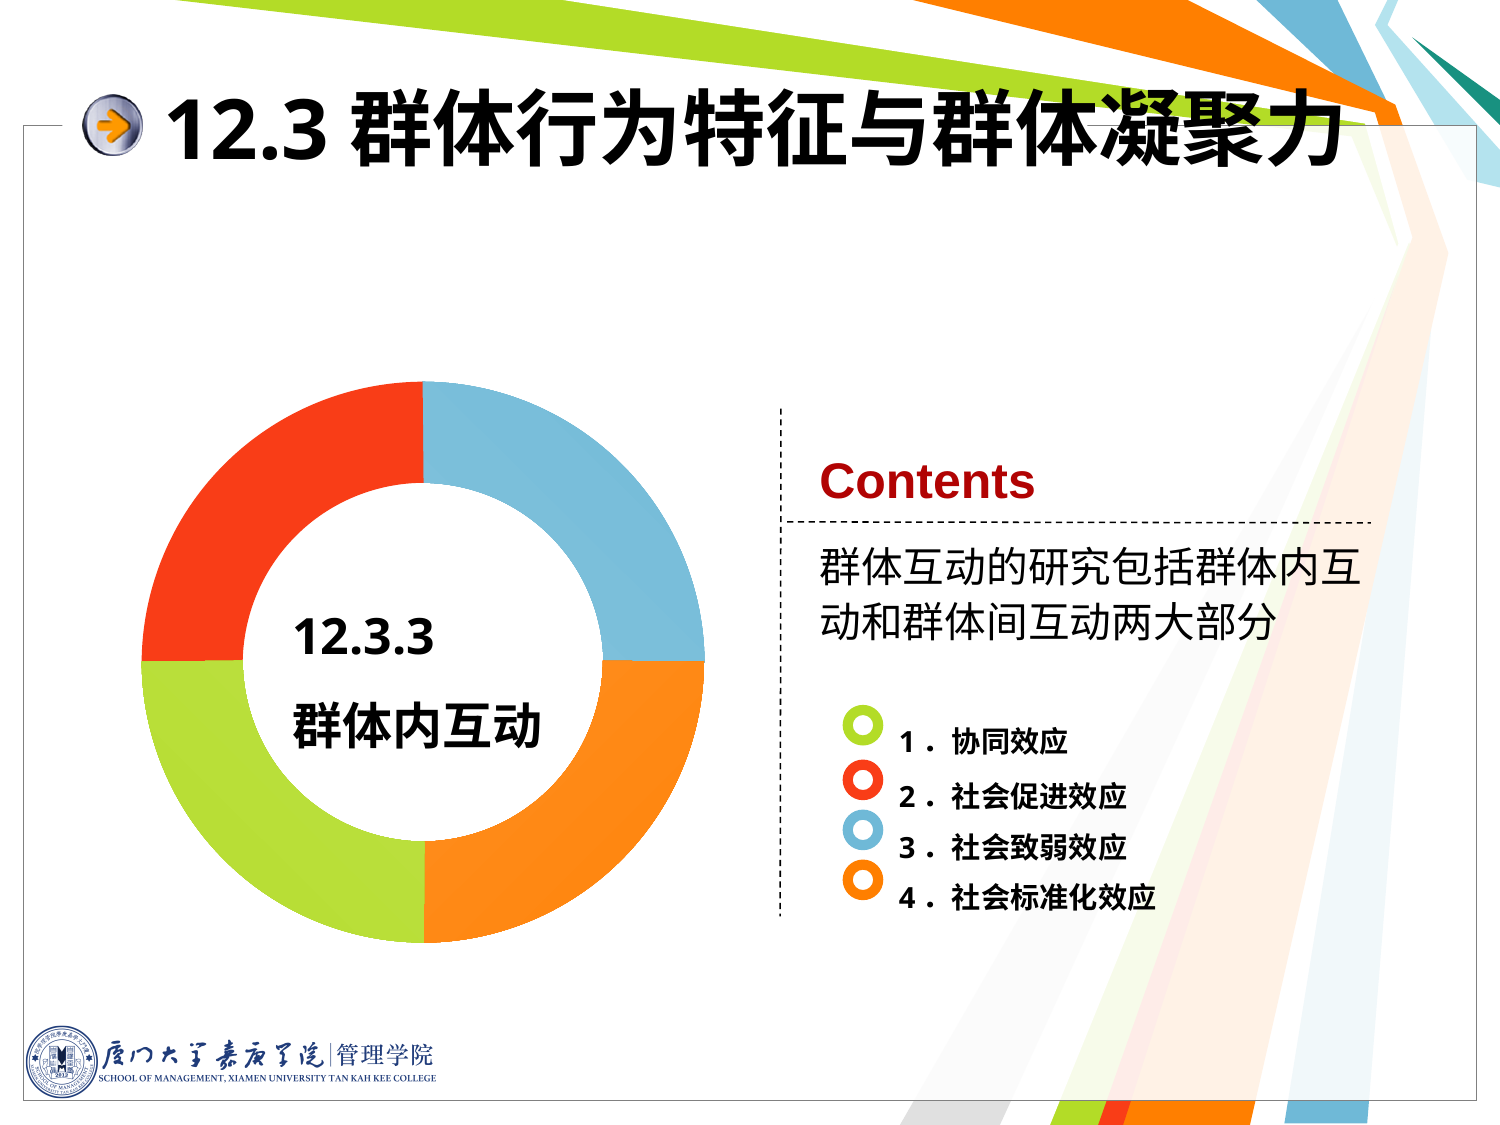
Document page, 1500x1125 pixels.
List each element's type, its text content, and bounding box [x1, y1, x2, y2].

text_box [424, 660, 704, 943]
text_box 3．社会致弱效应 [884, 804, 1262, 854]
text_box 2．社会促进效应 [884, 753, 1262, 804]
text_box [141, 381, 424, 661]
text_box Contents 群体互动的研究包括群体内互动和群体间互动两大部分 [804, 434, 1381, 653]
text_box [842, 809, 884, 851]
text_box [842, 759, 884, 801]
picture [24, 1024, 438, 1100]
title 12.3群体行为特征与群体凝聚力 [148, 32, 1450, 220]
text_box [141, 660, 425, 943]
text_box 4．社会标准化效应 [884, 854, 1262, 923]
picture [82, 94, 143, 156]
text_box [842, 704, 884, 746]
text_box [842, 859, 884, 901]
text_box 12.3.3 群体内互动 [277, 567, 563, 762]
text_box [423, 381, 705, 663]
text_box 1．协同效应 [884, 698, 1262, 753]
